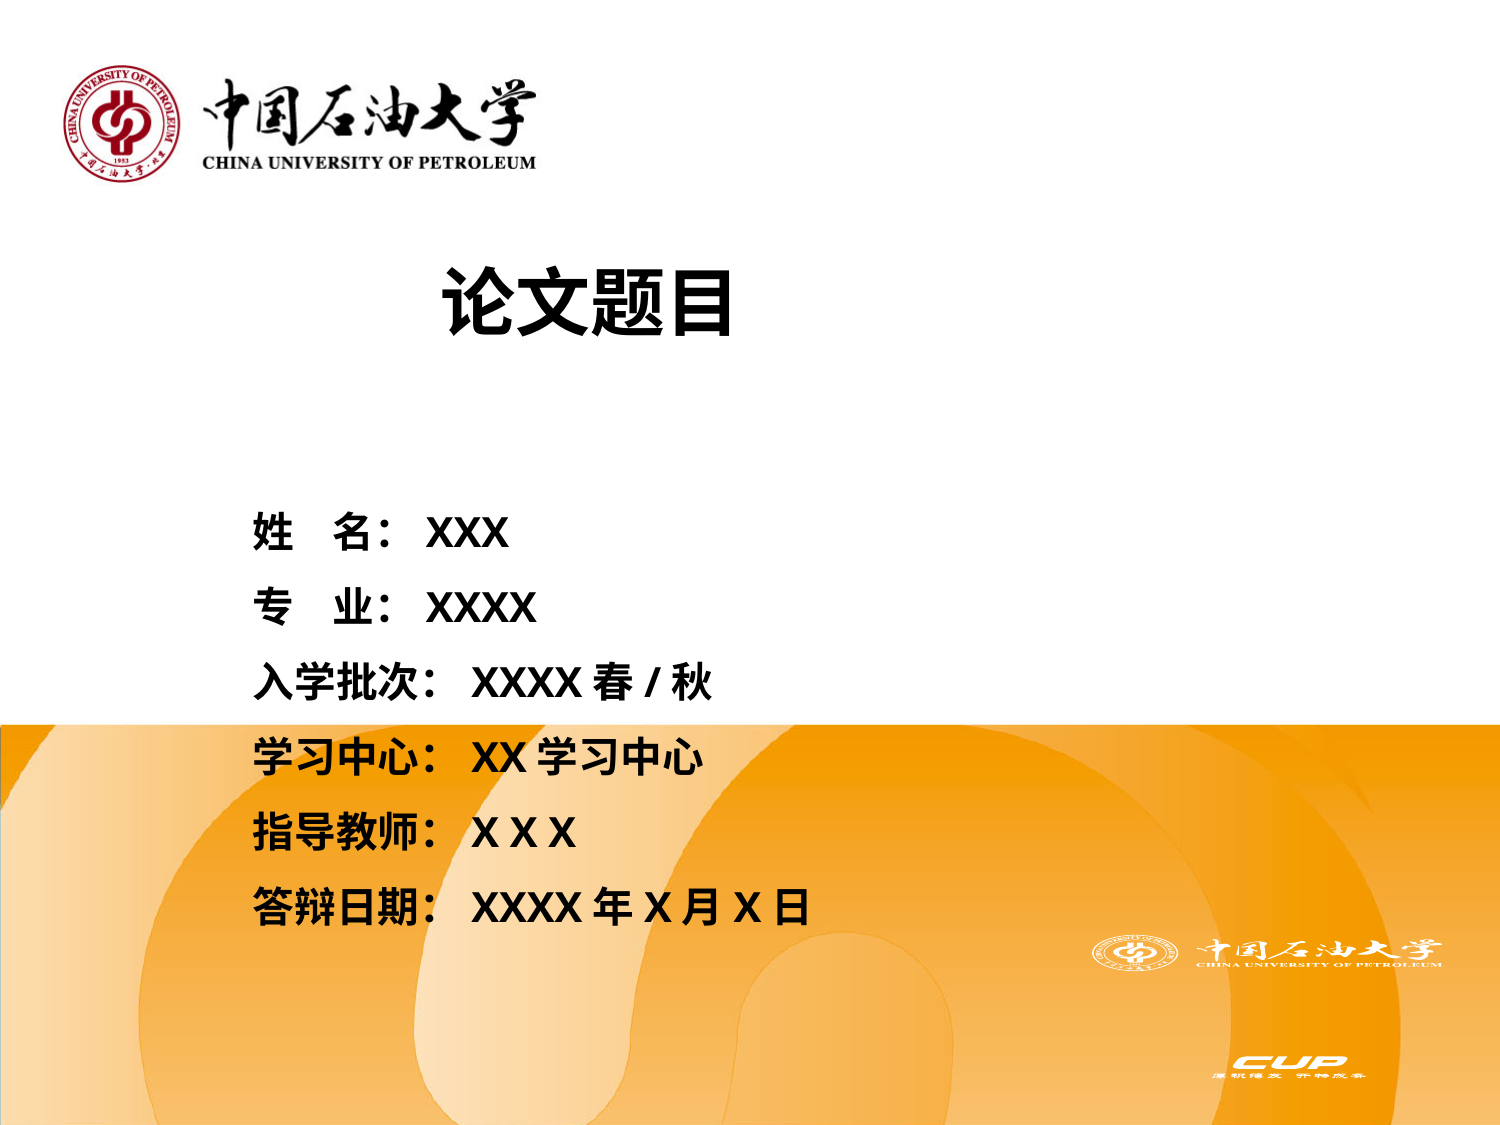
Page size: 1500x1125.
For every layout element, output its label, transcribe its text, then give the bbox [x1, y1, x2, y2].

text_box 论文题目 姓 名：XXX 专 业：XXXX 入学批次：XXXX春/秋 学习中心：XX学习中心 指导教师：X X X 答辩日期：XXXX年X月X日 [0, 158, 1500, 992]
picture [0, 992, 1500, 1125]
picture [37, 50, 563, 158]
